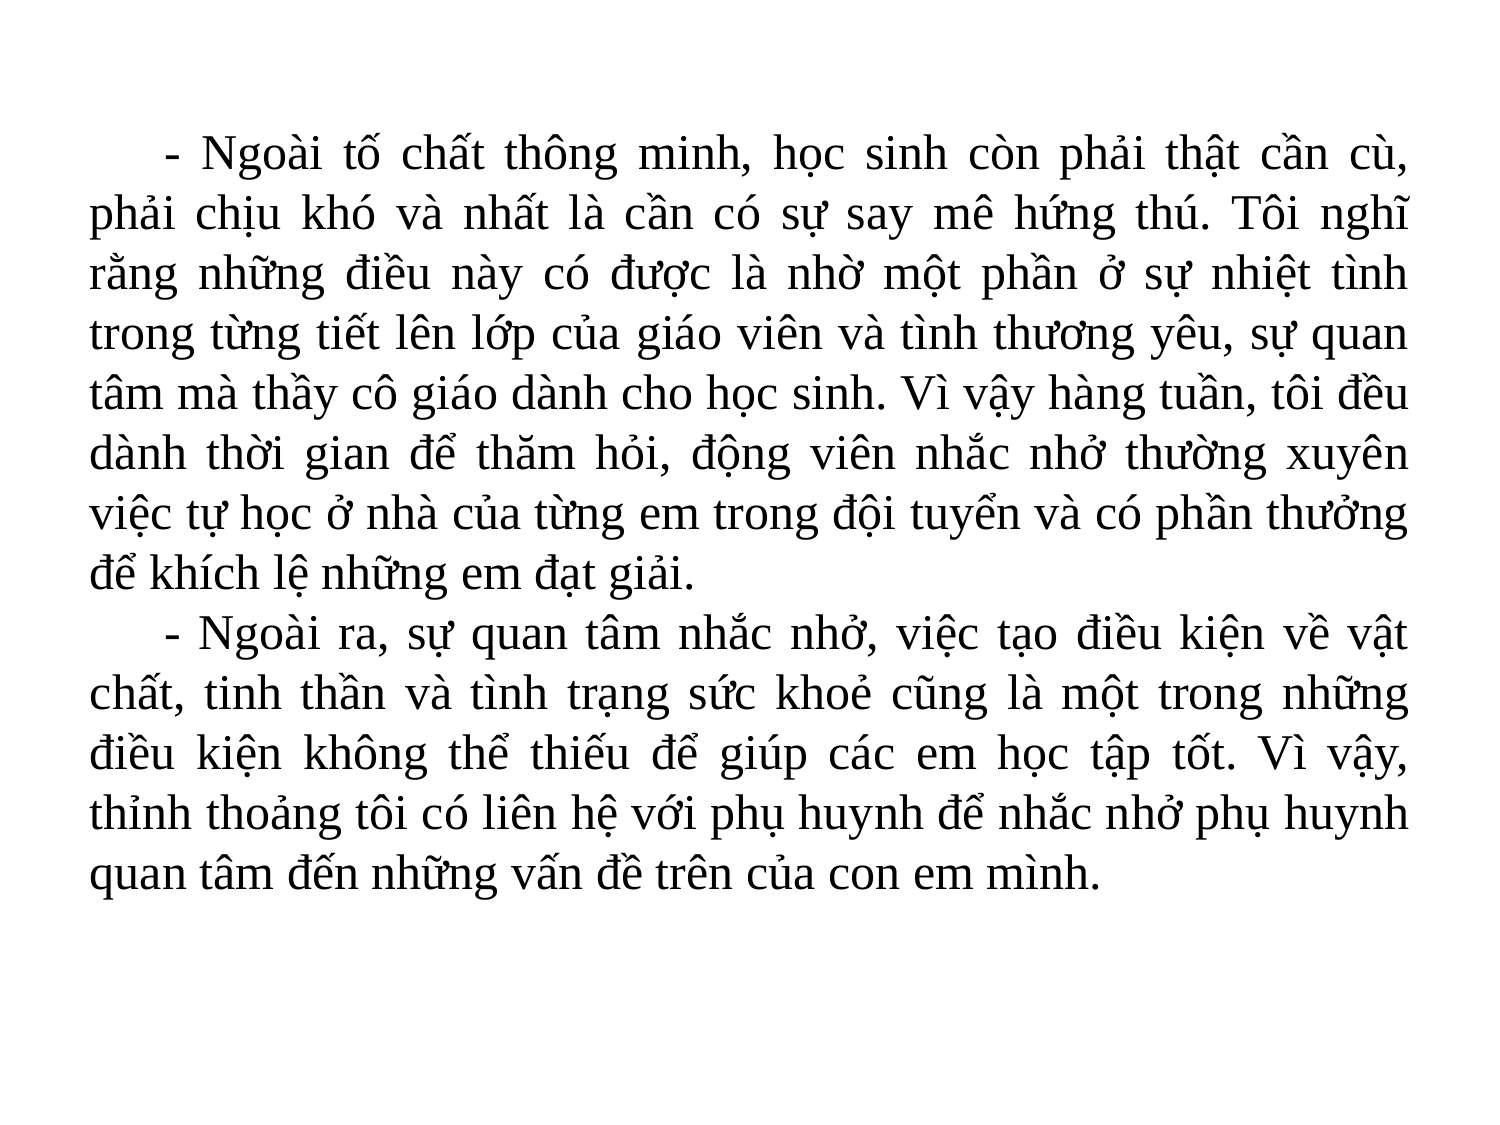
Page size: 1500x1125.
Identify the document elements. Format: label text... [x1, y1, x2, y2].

text_box - Ngoài tố chất thông minh, học sinh còn phải thật cần cù, phải chịu khó và nhất là cần có sự say mê hứng thú. Tôi nghĩ rằng những điều này có được là nhờ một phần ở sự nhiệt tình trong từng tiết lên lớp của giáo viên và tình thương yêu, sự quan tâm mà thầy cô giáo dành cho học sinh. Vì vậy hàng tuần, tôi đều dành thời gian để thăm hỏi, động viên nhắc nhở thường xuyên việc tự học ở nhà của từng em trong đội tuyển và có phần thưởng để khích lệ những em đạt giải. - Ngoài ra, sự quan tâm nhắc nhở, việc tạo điều kiện về vật chất, tinh thần và tình trạng sức khoẻ cũng là một trong những điều kiện không thể thiếu để giúp các em học tập tốt. Vì vậy, thỉnh thoảng tôi có liên hệ với phụ huynh để nhắc nhở phụ huynh quan tâm đến những vấn đề trên của con em mình. [74, 112, 1425, 908]
